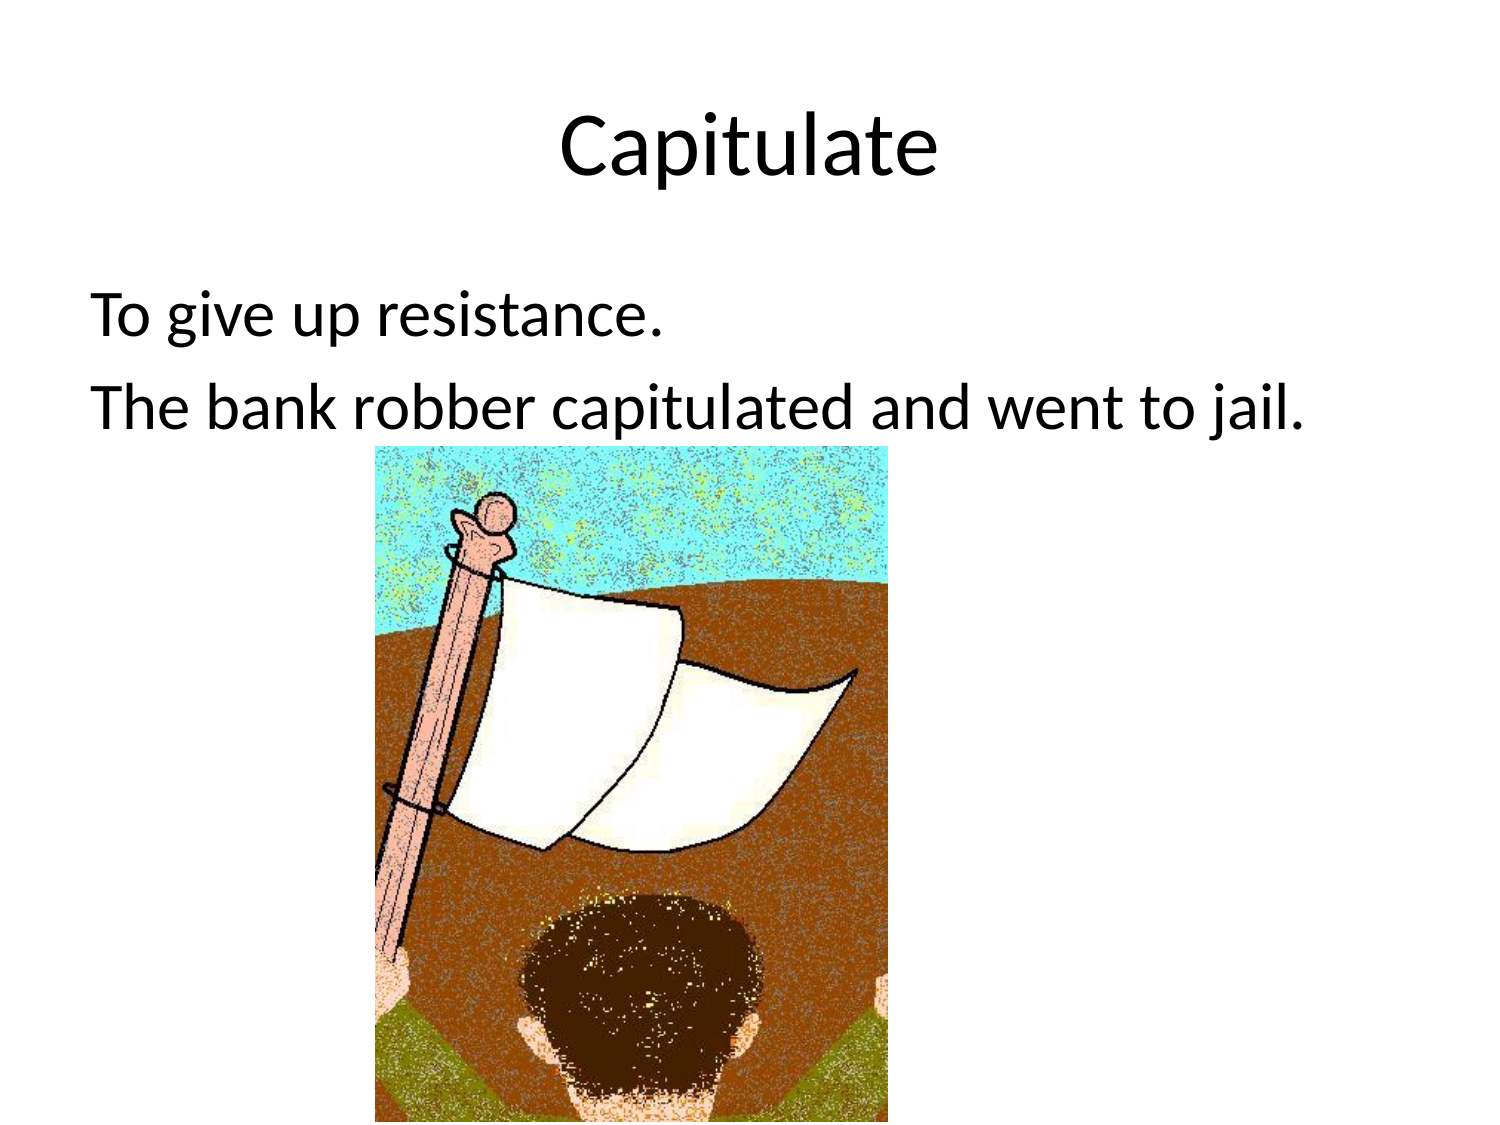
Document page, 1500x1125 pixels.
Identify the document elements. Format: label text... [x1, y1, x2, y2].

picture [374, 446, 888, 1123]
list To give up resistance. The bank robber capitulated and went to jail. [75, 262, 1425, 1005]
title Capitulate [75, 45, 1425, 233]
